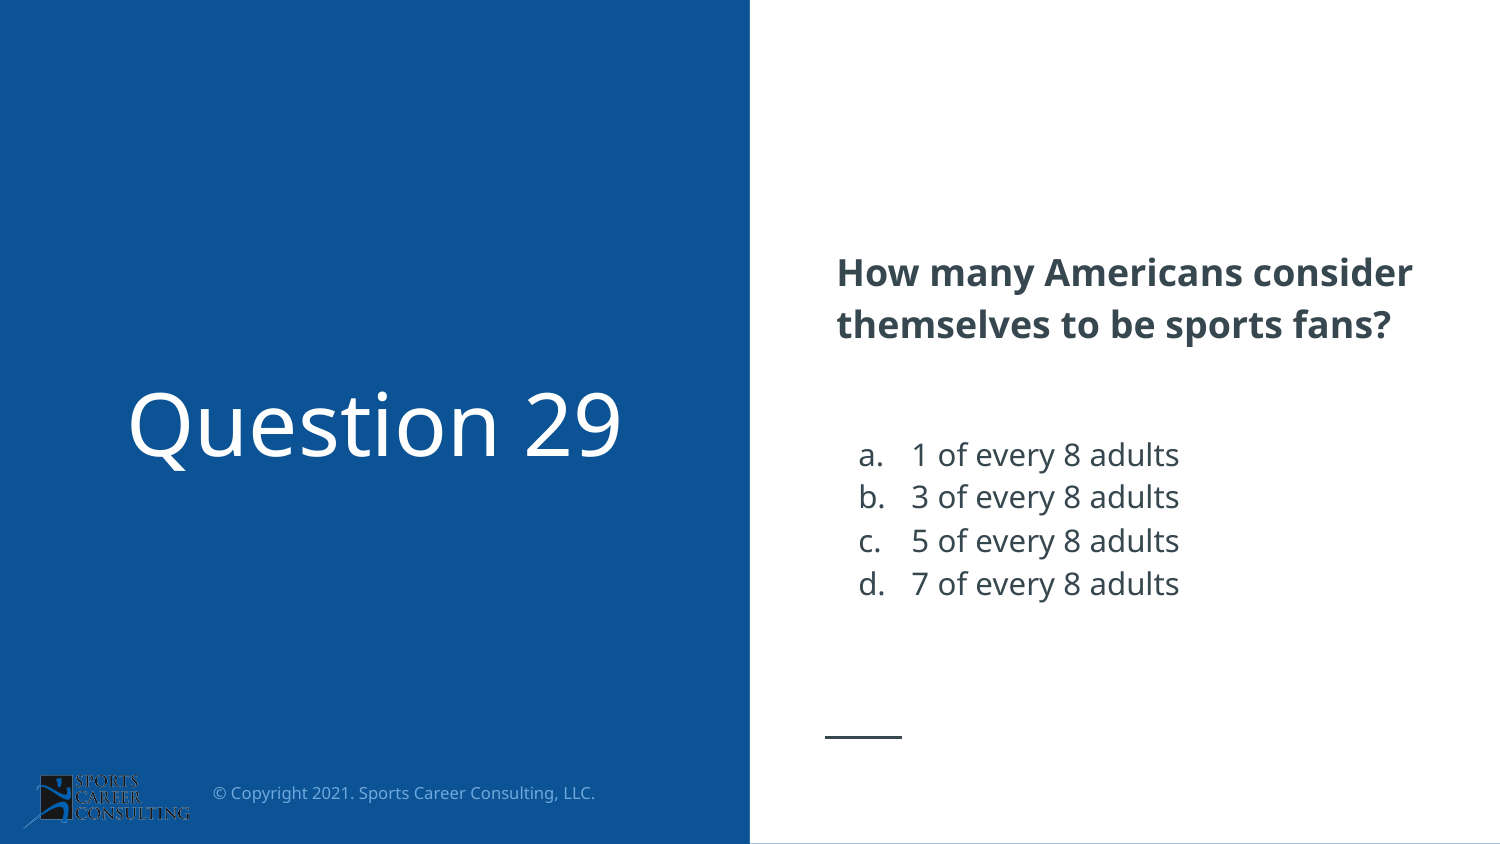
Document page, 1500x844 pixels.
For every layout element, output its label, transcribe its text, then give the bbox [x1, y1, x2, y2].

text_box © Copyright 2021. Sports Career Consulting, LLC. [197, 767, 750, 838]
title Question 29 [43, 298, 708, 546]
picture [22, 774, 190, 829]
list How many Americans consider themselves to be sports fans? 1 of every 8 adults 3 of every 8 adults 5 of every 8 adults 7 of every 8 adults [821, 118, 1486, 725]
